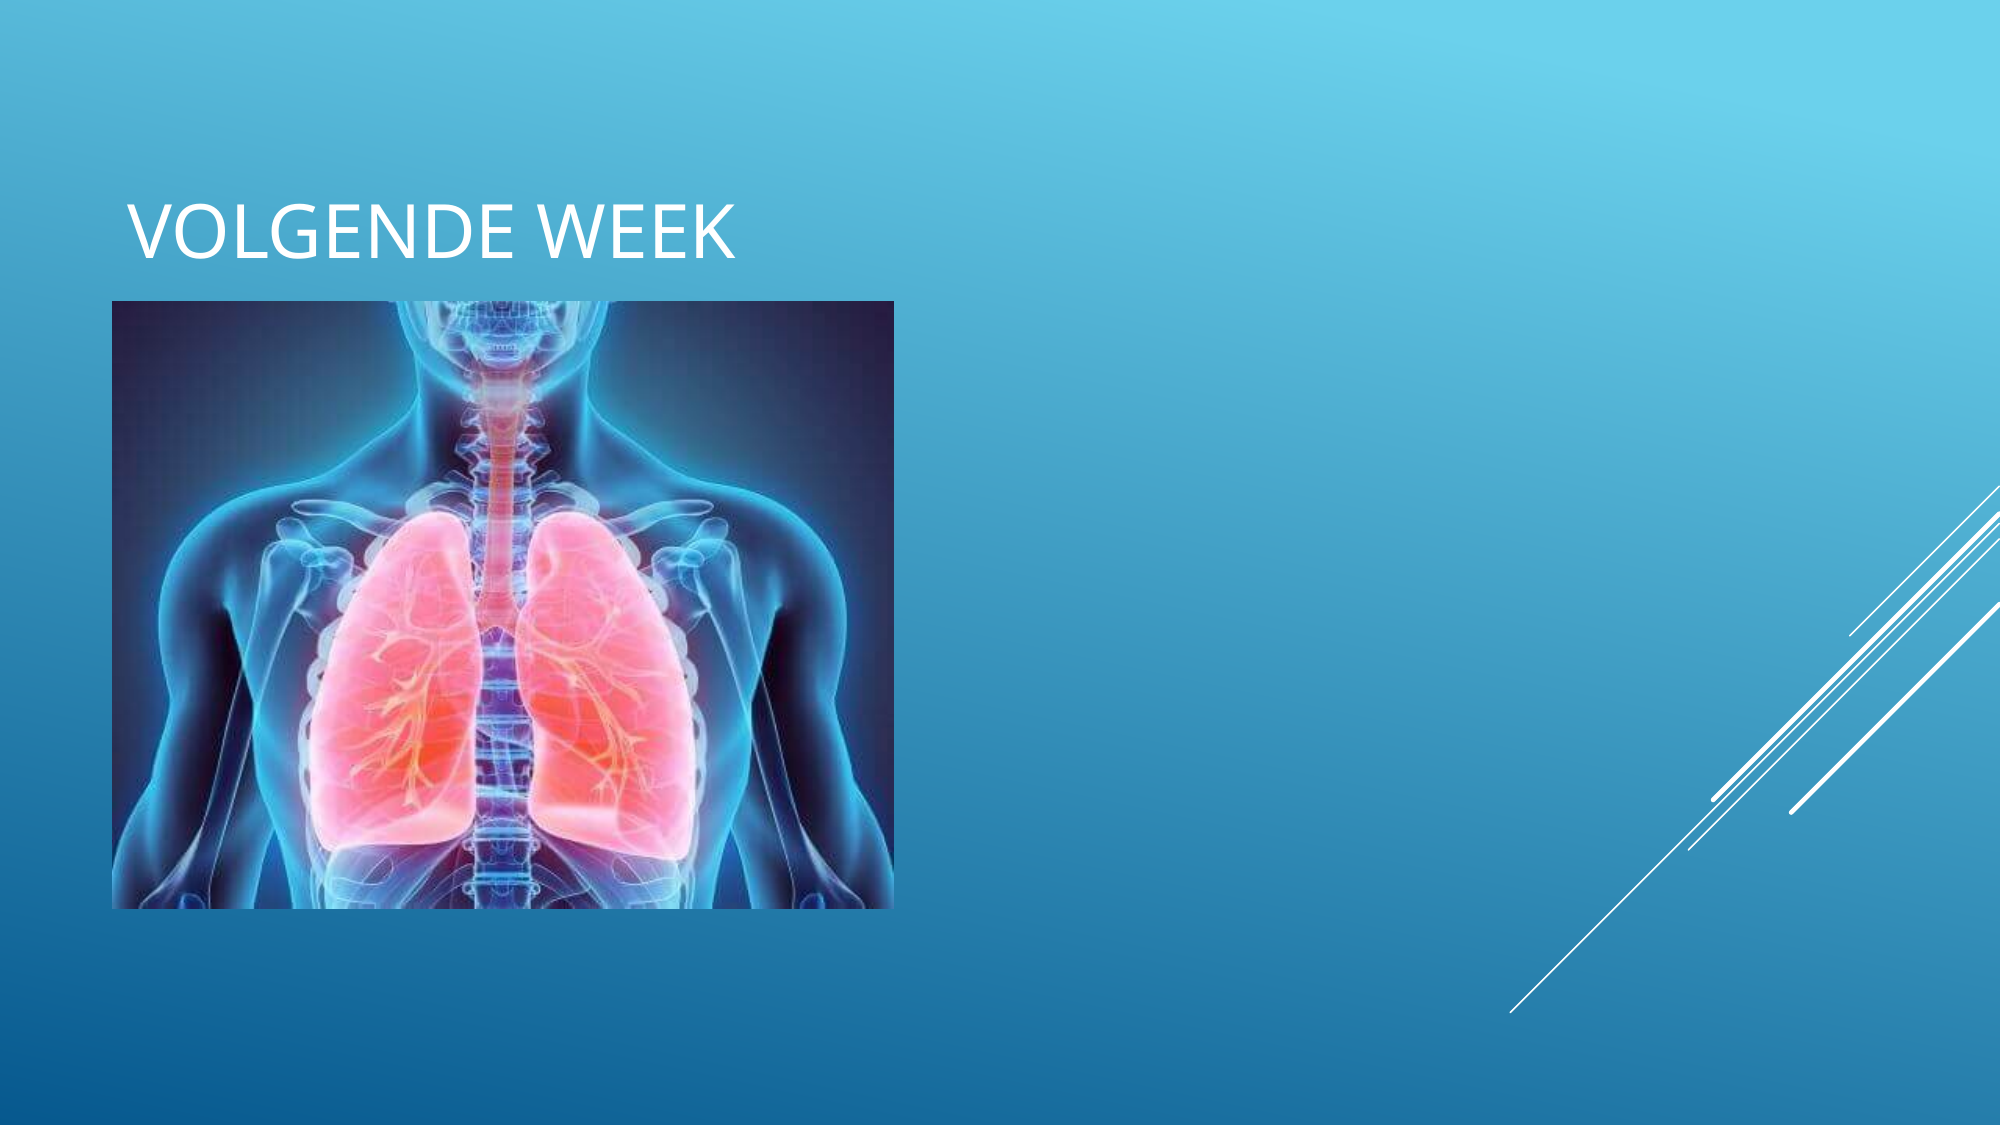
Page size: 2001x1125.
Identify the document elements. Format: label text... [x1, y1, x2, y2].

title Volgende week [112, 105, 1513, 353]
picture [111, 301, 894, 909]
